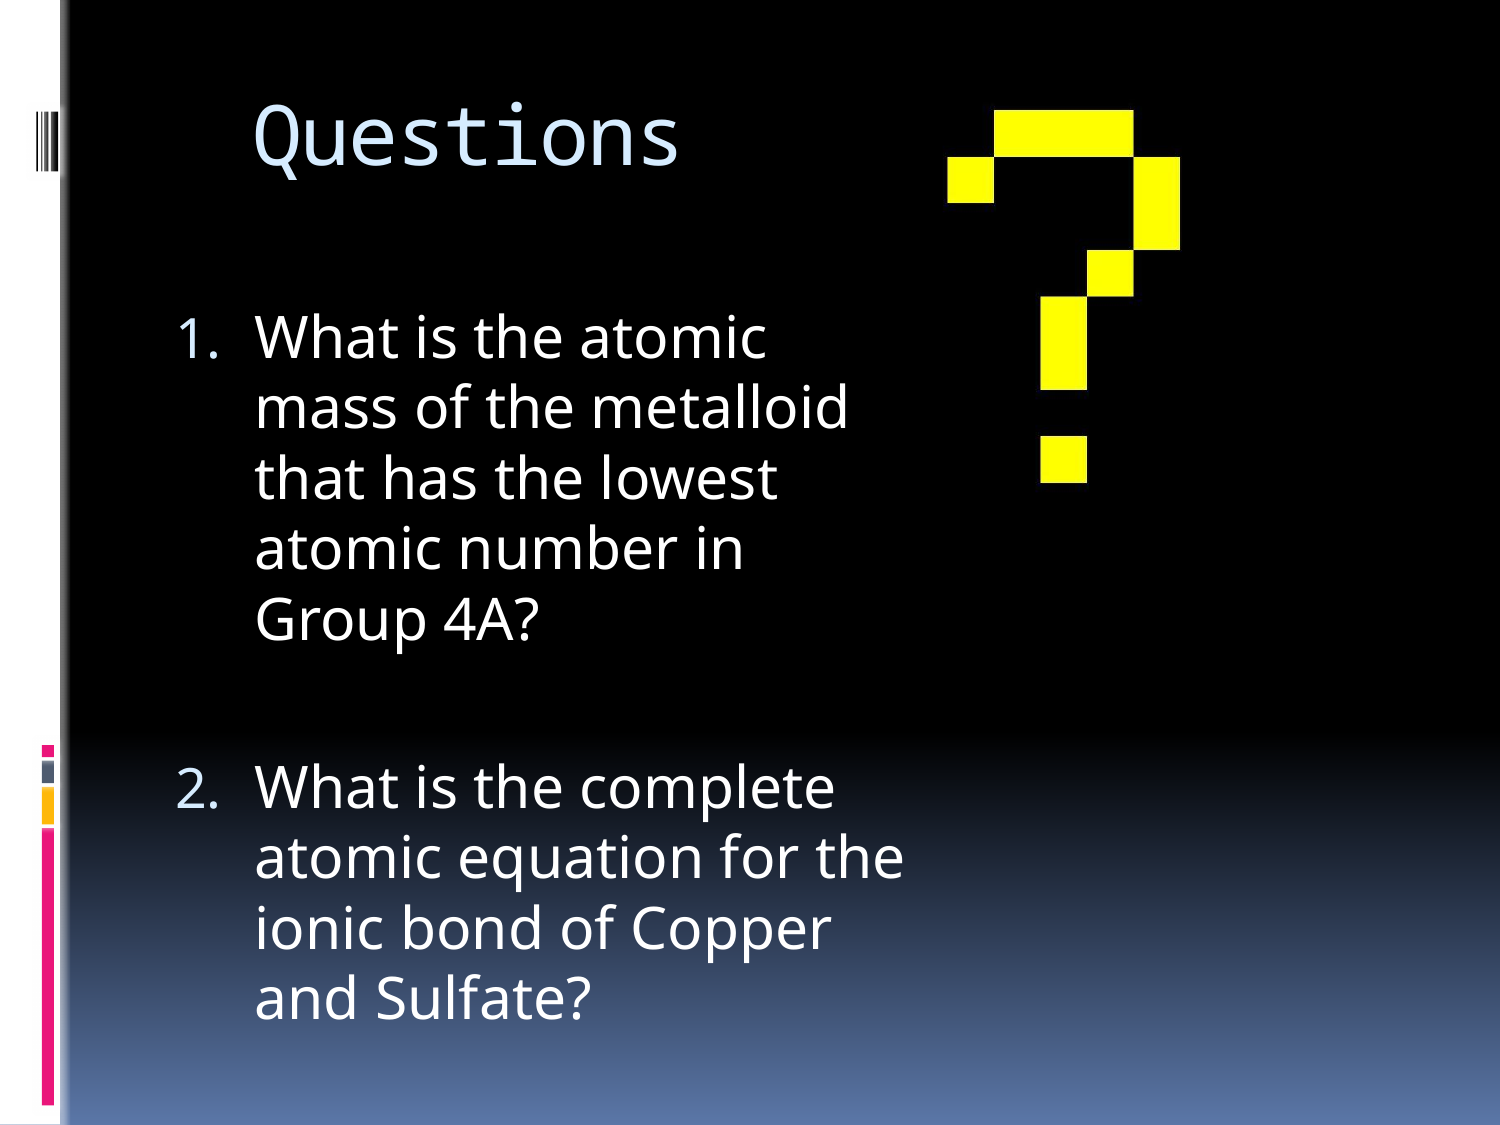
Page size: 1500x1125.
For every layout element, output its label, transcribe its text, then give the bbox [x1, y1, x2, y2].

title Questions [237, 75, 642, 225]
picture [649, 0, 1500, 638]
list What is the atomic mass of the metalloid that has the lowest atomic number in Group 4A? What is the complete atomic equation for the ionic bond of Copper and Sulfate? [150, 292, 925, 1043]
